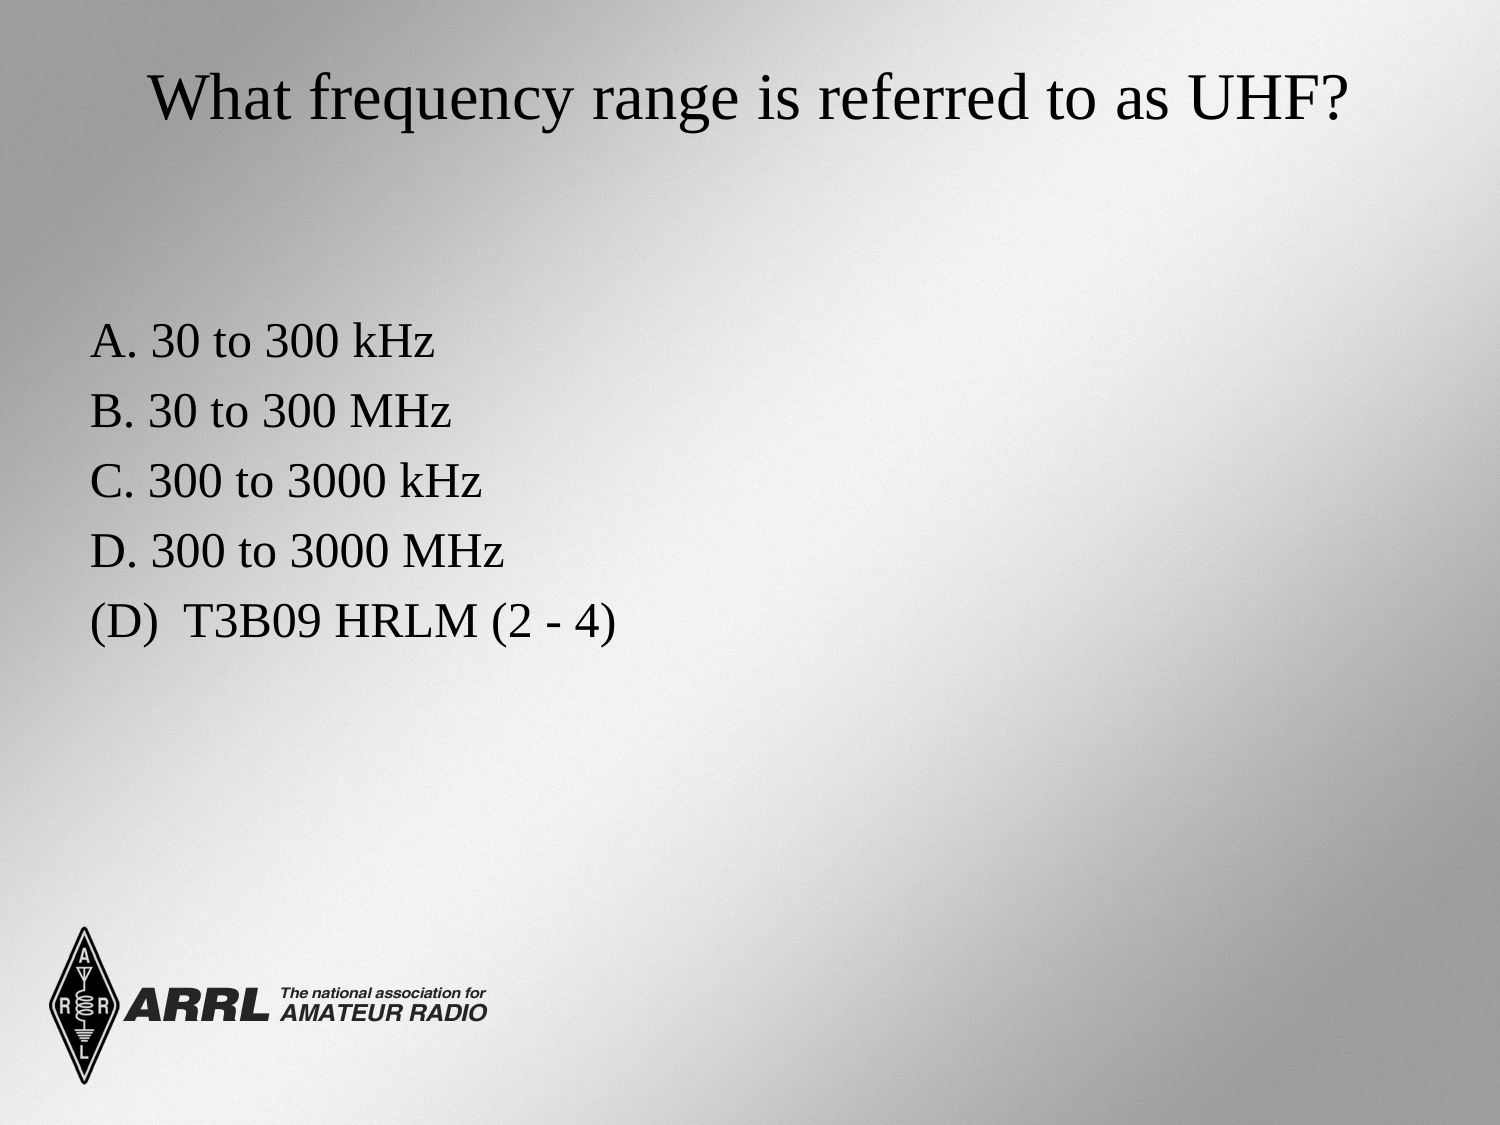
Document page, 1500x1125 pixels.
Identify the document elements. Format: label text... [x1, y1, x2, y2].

list A. 30 to 300 kHz B. 30 to 300 MHz C. 300 to 3000 kHz D. 300 to 3000 MHz (D) T3B09 HRLM (2 - 4) [75, 299, 1425, 1005]
title What frequency range is referred to as UHF? [75, 45, 1425, 233]
picture [0, 0, 1500, 1125]
